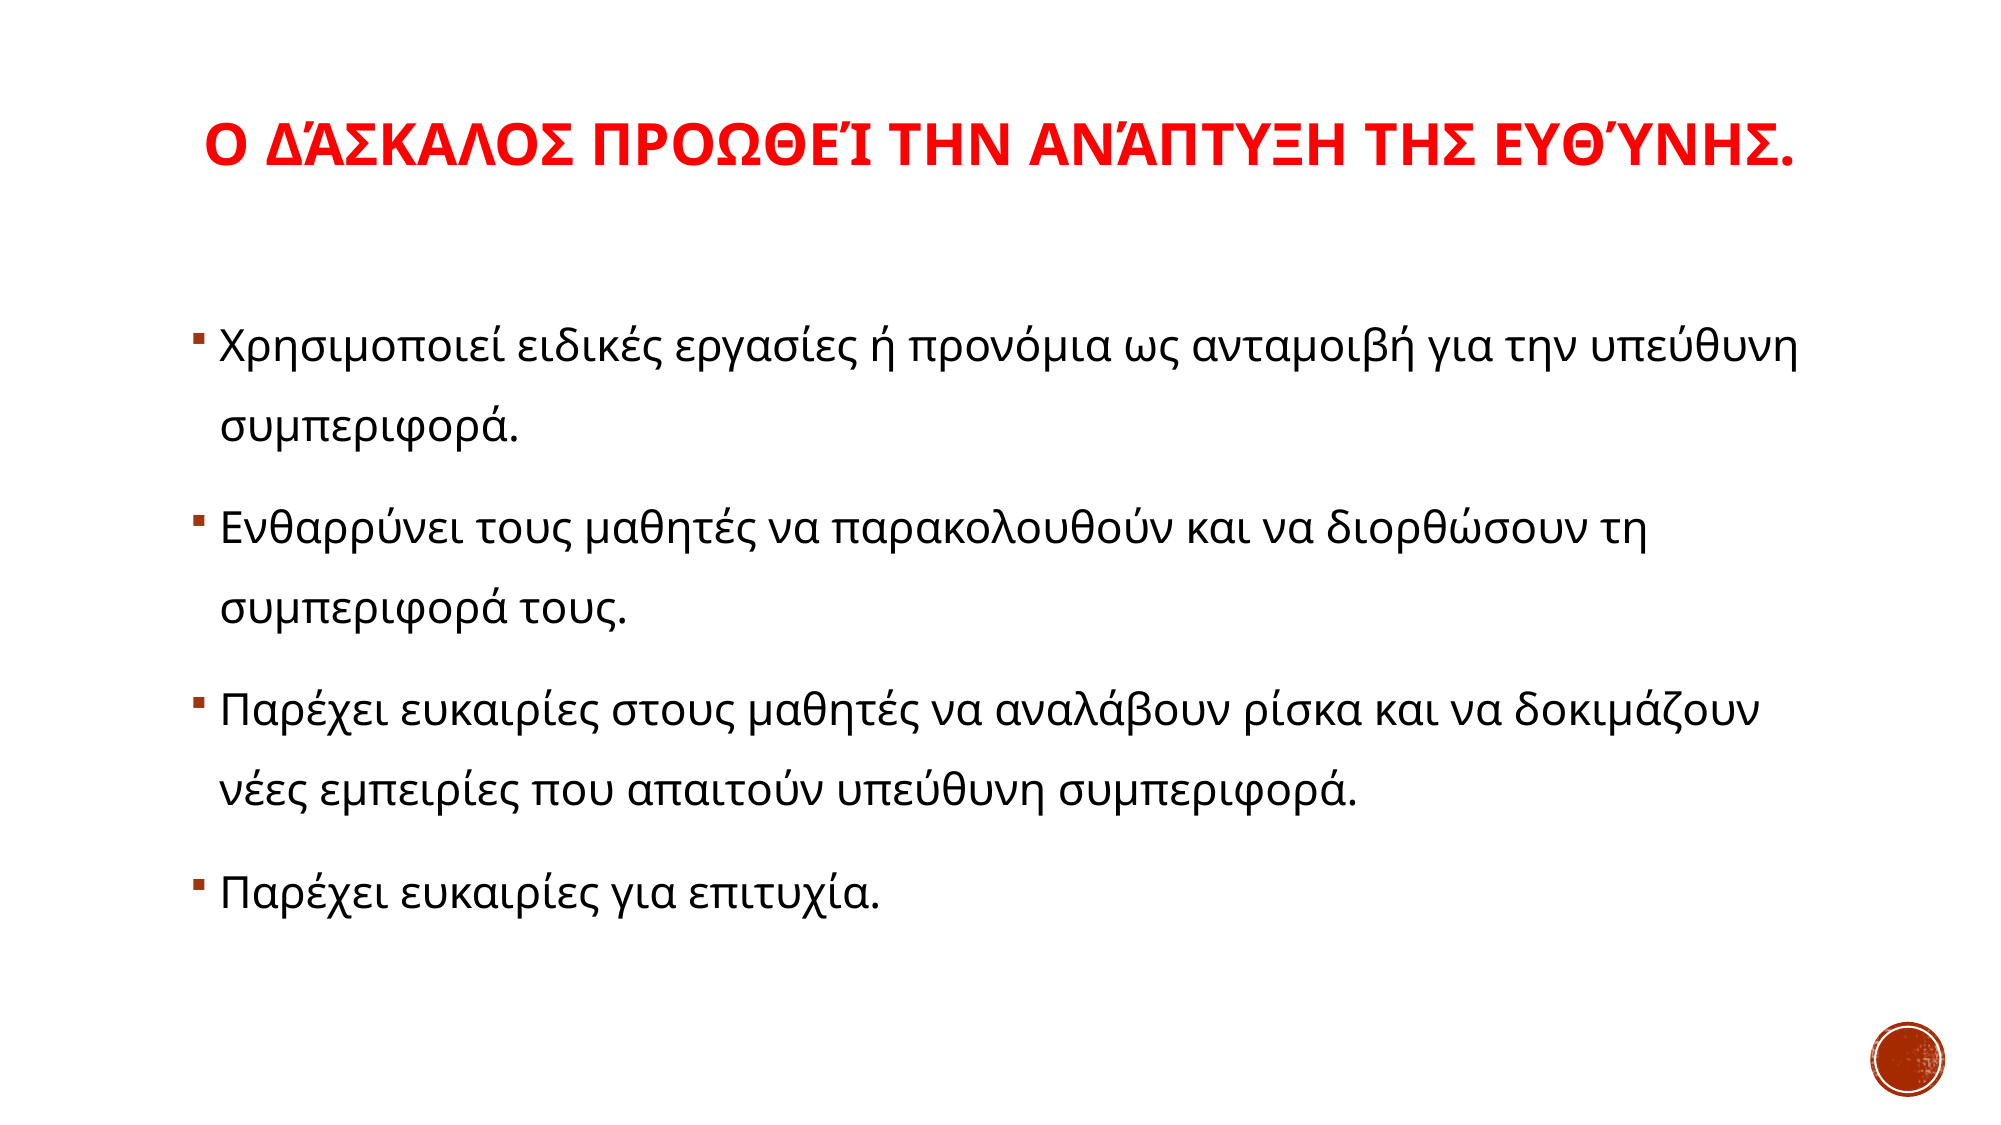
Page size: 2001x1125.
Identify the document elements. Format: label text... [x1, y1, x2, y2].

list Χρησιμοποιεί ειδικές εργασίες ή προνόμια ως ανταμοιβή για την υπεύθυνη συμπεριφορά. Ενθαρρύνει τους μαθητές να παρακολουθούν και να διορθώσουν τη συμπεριφορά τους. Παρέχει ευκαιρίες στους μαθητές να αναλάβουν ρίσκα και να δοκιμάζουν νέες εμπειρίες που απαιτούν υπεύθυνη συμπεριφορά. Παρέχει ευκαιρίες για επιτυχία. [175, 283, 1826, 1013]
title Ο δάσκαλος προωθεί την ανάπτυξη της ευθύνης. [137, 79, 1863, 284]
